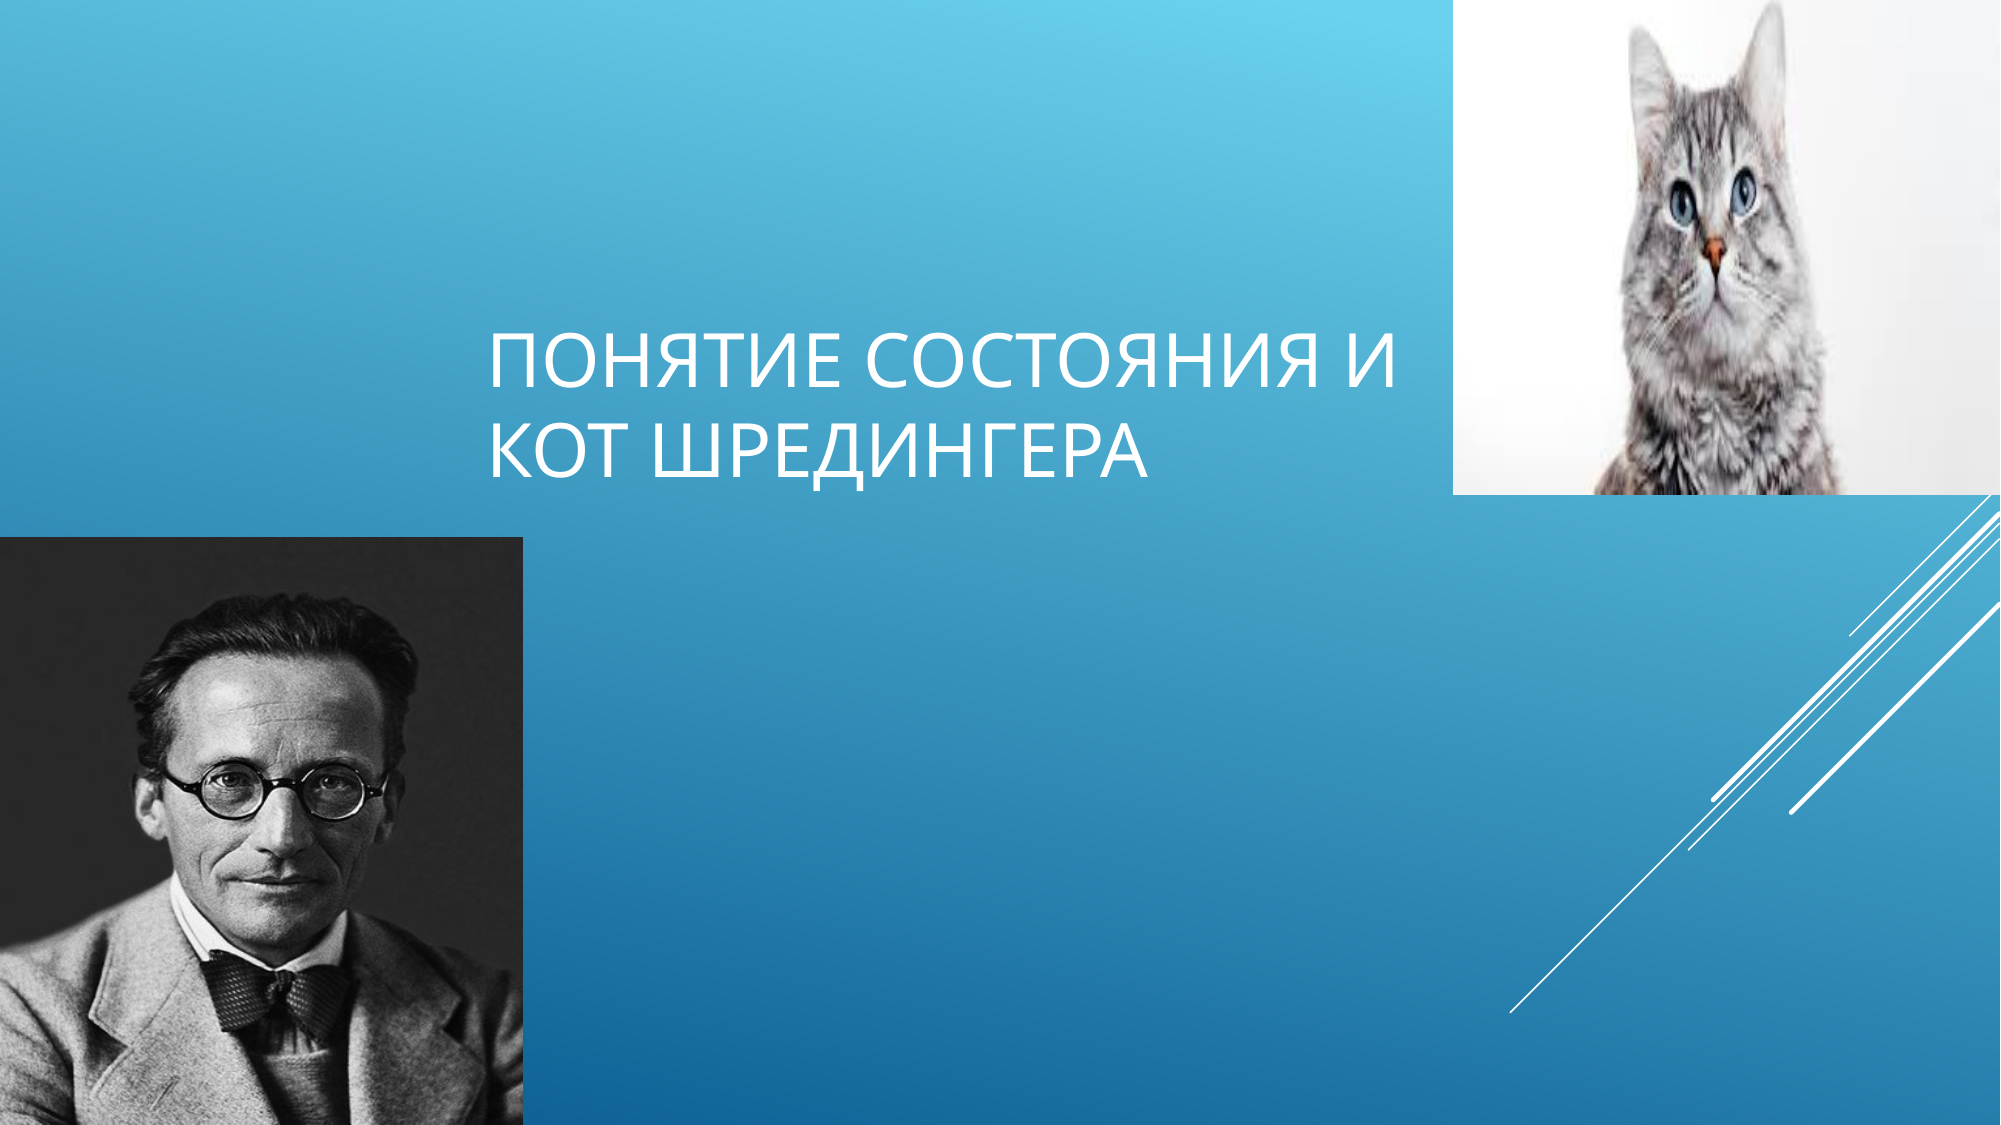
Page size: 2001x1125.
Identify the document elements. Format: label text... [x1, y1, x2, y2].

picture [1452, 0, 2000, 495]
picture [0, 536, 524, 1125]
title Понятие состояния и кот шредингера [471, 112, 1454, 693]
